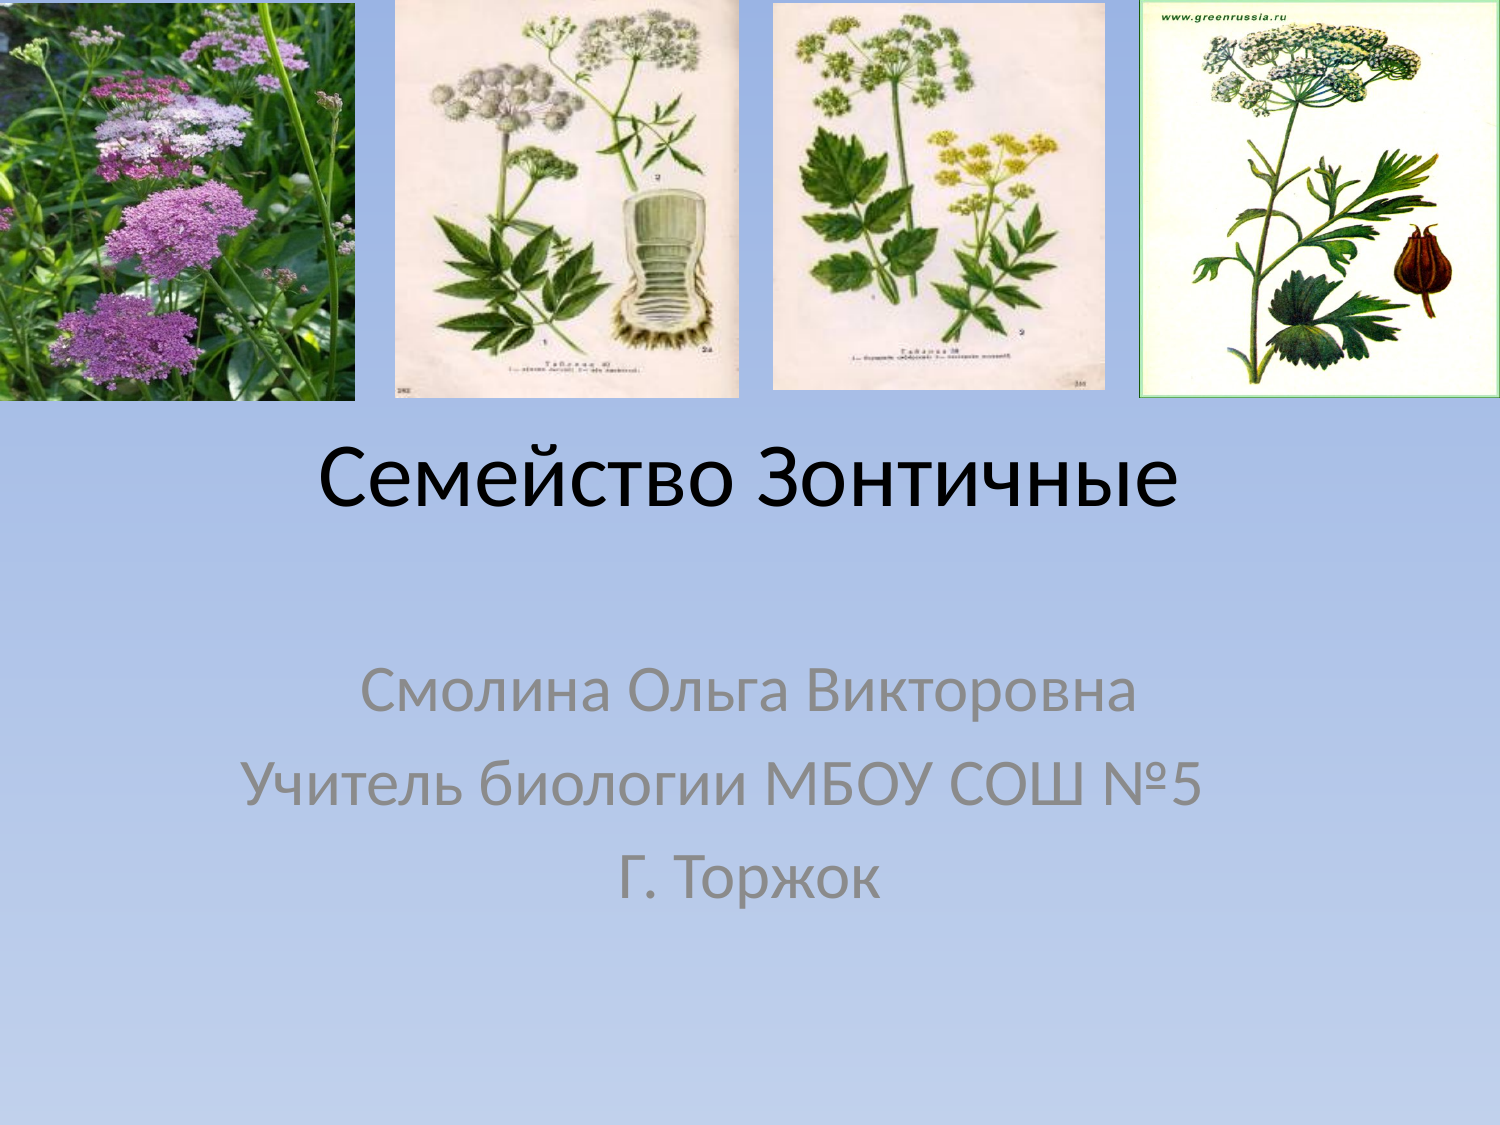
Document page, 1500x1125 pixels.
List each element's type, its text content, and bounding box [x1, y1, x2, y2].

title Семейство Зонтичные [112, 349, 1388, 591]
subtitle Смолина Ольга Викторовна Учитель биологии МБОУ СОШ №5 Г. Торжок [224, 637, 1276, 926]
picture [773, 3, 1105, 390]
picture [0, 3, 355, 401]
picture [1139, 0, 1500, 398]
picture [395, 0, 739, 398]
